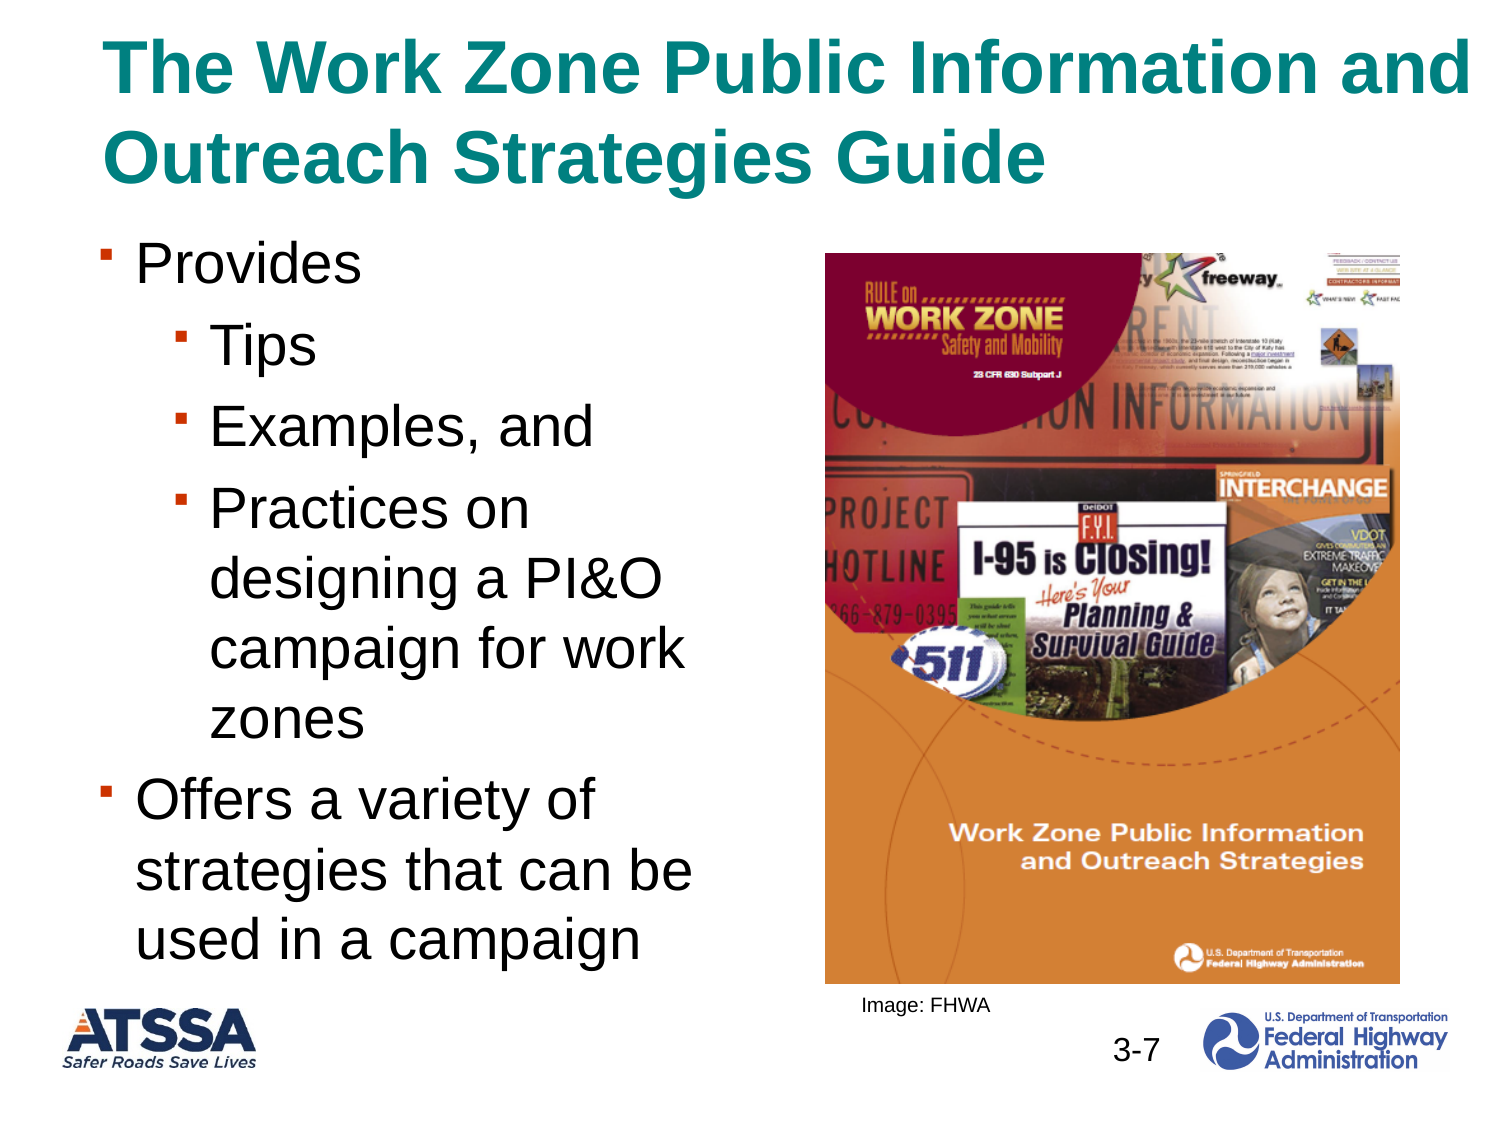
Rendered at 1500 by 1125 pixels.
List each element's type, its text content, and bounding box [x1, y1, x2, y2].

picture [1200, 1008, 1450, 1072]
list Provides Tips Examples, and Practices on designing a PI&O campaign for work zones Offers a variety of strategies that can be used in a campaign [82, 217, 771, 1003]
text_box Image: FHWA [846, 992, 1047, 1024]
picture [824, 253, 1400, 984]
title The Work Zone Public Information and Outreach Strategies Guide [87, 0, 1500, 218]
picture [62, 1008, 256, 1068]
